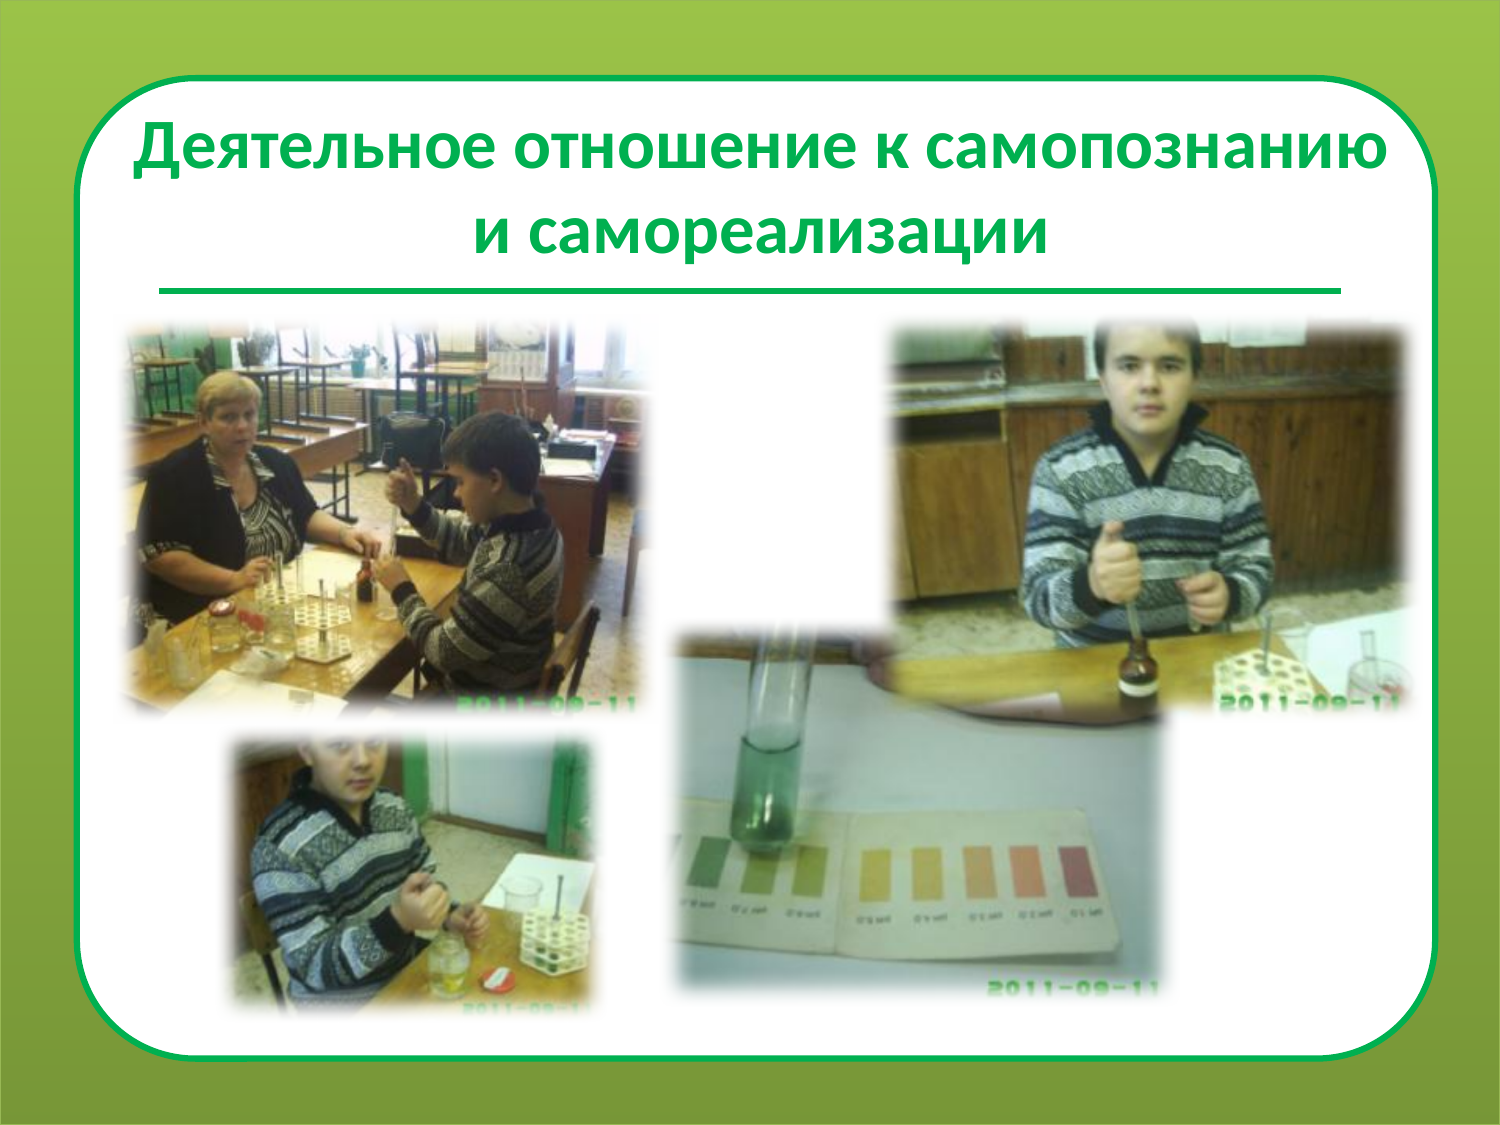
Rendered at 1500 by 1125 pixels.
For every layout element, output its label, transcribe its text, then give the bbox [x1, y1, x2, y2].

text_box Деятельное отношение к самопознанию и самореализации [100, 89, 1424, 275]
text_box [141, 76, 1371, 89]
text_box [0, 0, 1500, 1125]
text_box [74, 122, 1438, 1061]
picture [113, 310, 1424, 1024]
